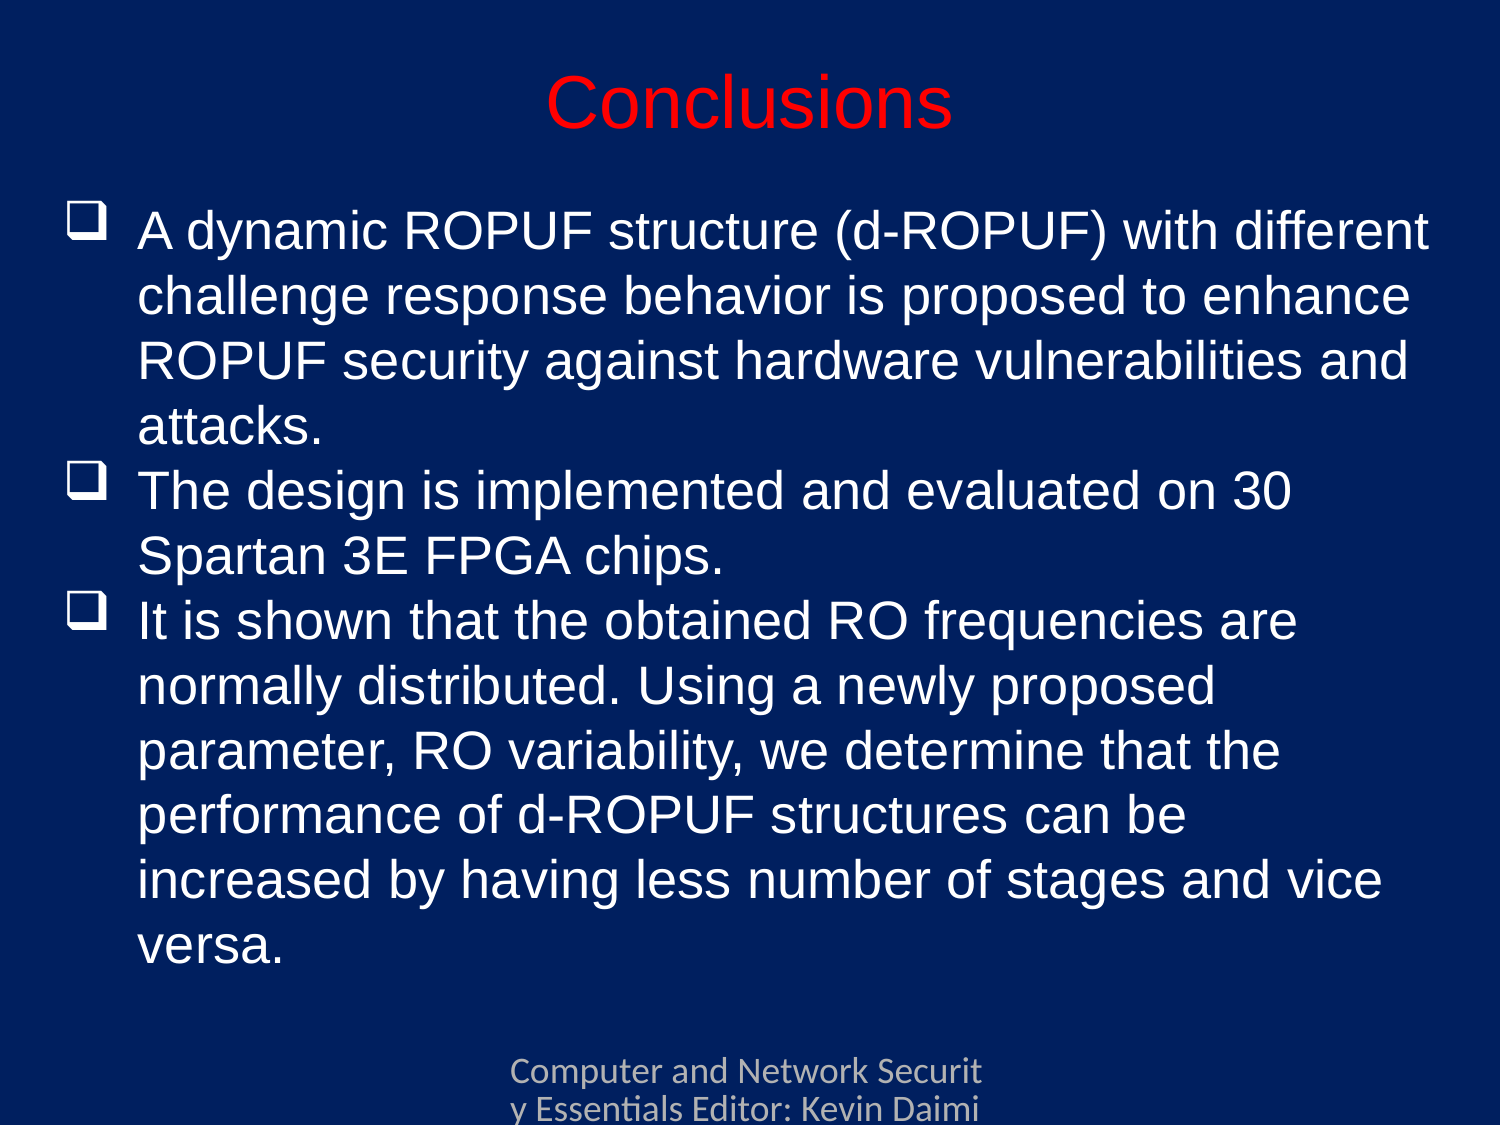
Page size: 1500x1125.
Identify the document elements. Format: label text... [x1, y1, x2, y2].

title Conclusions [44, 53, 1456, 145]
footer Computer and Network Security Essentials Editor: Kevin Daimi Associate Editors: Guillermo Francia, Levent Ertaul, Luis H. Encinas, Eman El-Sheikh Published by Springer [510, 1046, 990, 1103]
list A dynamic ROPUF structure (d-ROPUF) with different challenge response behavior is proposed to enhance ROPUF security against hardware vulnerabilities and attacks. The design is implemented and evaluated on 30 Spartan 3E FPGA chips. It is shown that the obtained RO frequencies are normally distributed. Using a newly proposed parameter, RO variability, we determine that the performance of d-ROPUF structures can be increased by having less number of stages and vice versa. [62, 195, 1437, 983]
